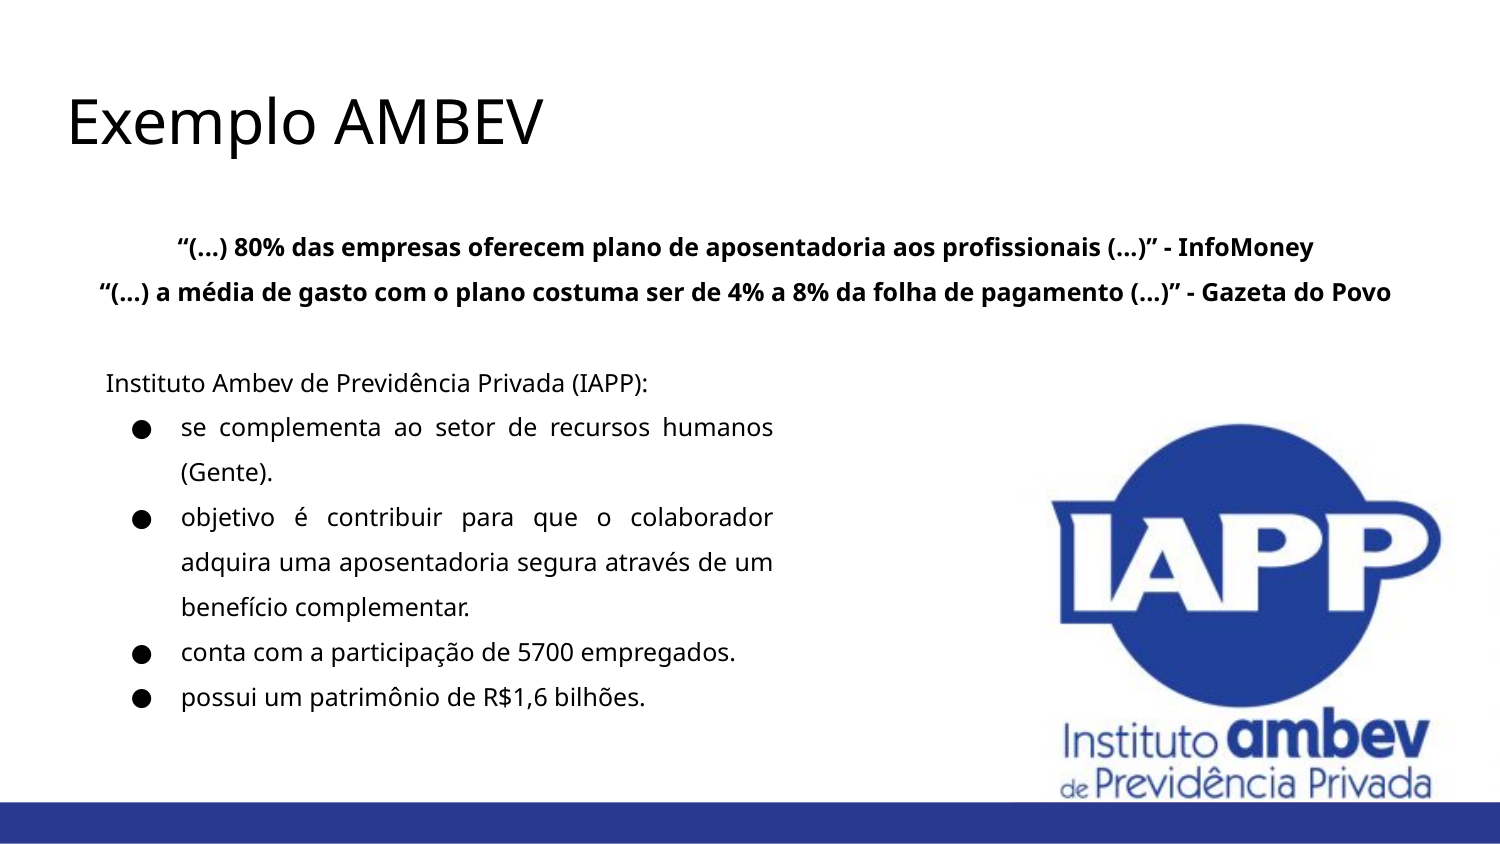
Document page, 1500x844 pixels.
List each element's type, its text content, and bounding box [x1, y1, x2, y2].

list Instituto Ambev de Previdência Privada (IAPP): se complementa ao setor de recursos humanos (Gente). objetivo é contribuir para que o colaborador adquira uma aposentadoria segura através de um benefício complementar. conta com a participação de 5700 empregados. possui um patrimônio de R$1,6 bilhões. [90, 307, 790, 729]
list “(...) 80% das empresas oferecem plano de aposentadoria aos profissionais (...)” - InfoMoney “(...) a média de gasto com o plano costuma ser de 4% a 8% da folha de pagamento (...)” - Gazeta do Povo [51, 201, 1449, 750]
picture [992, 421, 1500, 803]
title Exemplo AMBEV [51, 67, 1449, 167]
